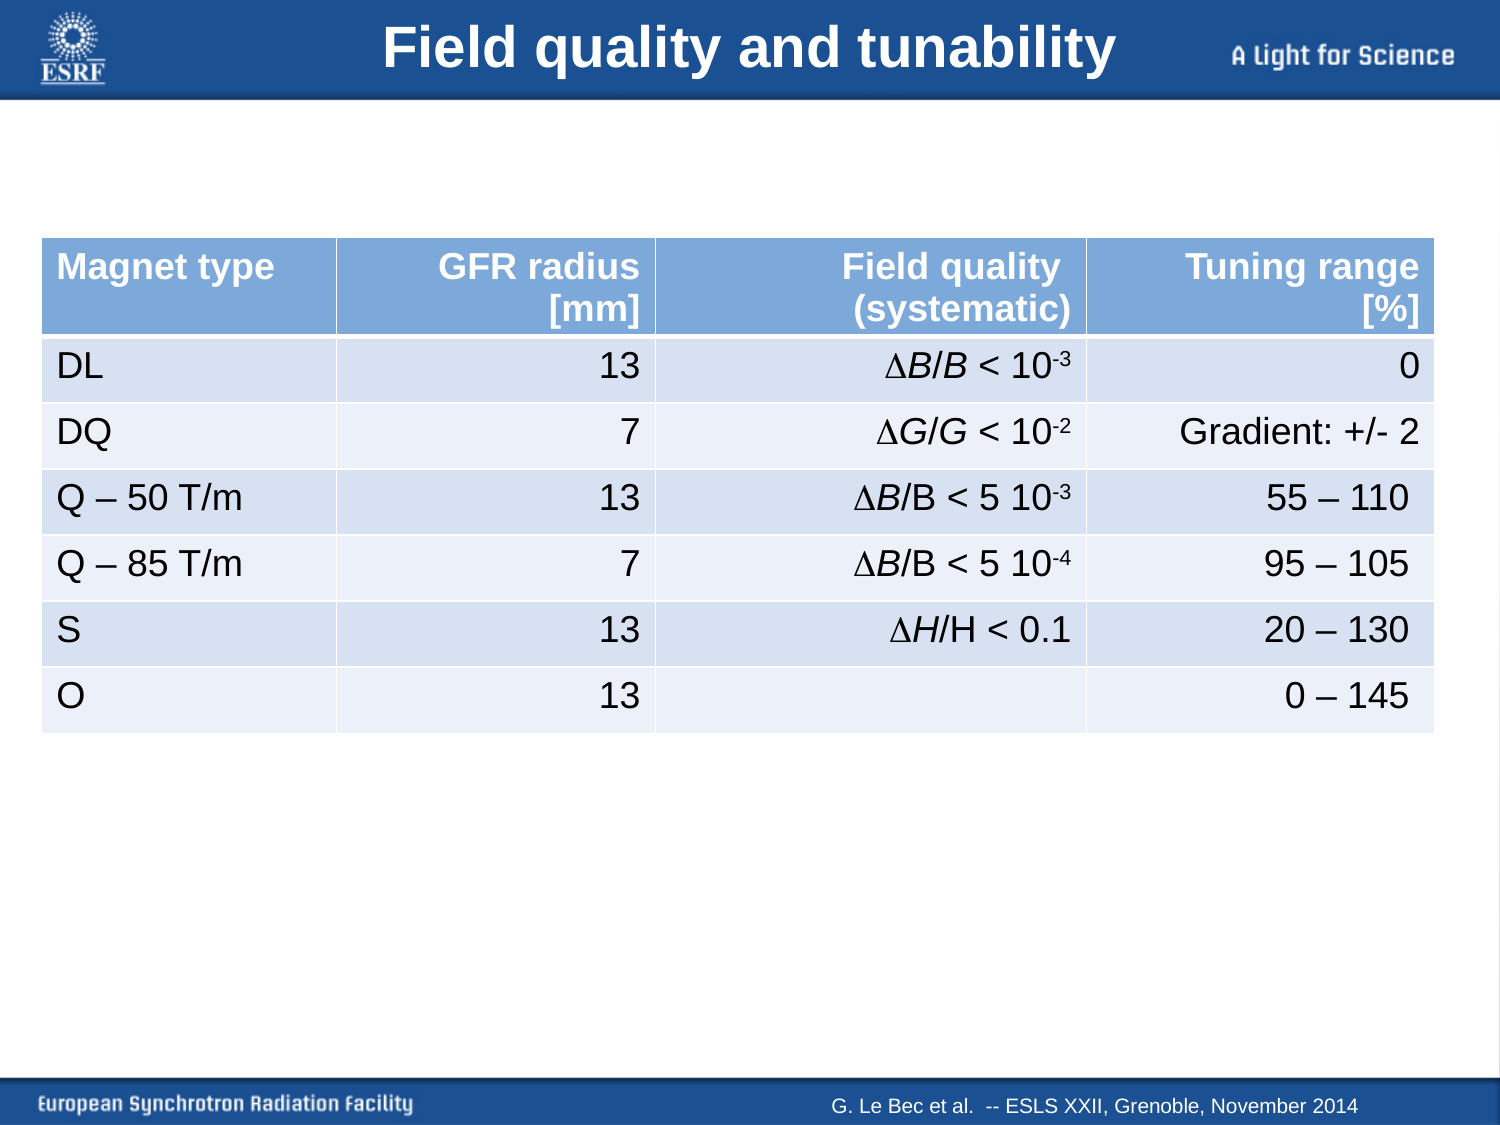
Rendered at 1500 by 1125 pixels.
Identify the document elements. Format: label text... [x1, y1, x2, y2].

table_header Field quality (systematic) [656, 238, 1086, 334]
picture [0, 0, 1500, 1125]
table_cell 55 – 110 [1087, 470, 1434, 534]
table_cell 13 [337, 668, 655, 733]
footer G. Le Bec et al. -- ESLS XXII, Grenoble, November 2014 [689, 1084, 1374, 1123]
table_header Magnet type [42, 238, 336, 334]
table_cell 95 – 105 [1087, 536, 1434, 600]
table_cell O [42, 668, 336, 733]
table_cell DG/G < 10-2 [656, 404, 1086, 468]
table_cell 13 [337, 339, 655, 402]
table_cell 13 [337, 470, 655, 534]
table_cell 0 [1087, 339, 1434, 402]
table_cell DL [42, 339, 336, 402]
table_cell 7 [337, 404, 655, 468]
title Field quality and tunability [74, 0, 1426, 114]
table_cell 13 [337, 602, 655, 666]
table_cell DB/B < 10-3 [656, 339, 1086, 402]
table_header Tuning range [%] [1087, 238, 1434, 334]
table_cell DB/B < 5 10-3 [656, 470, 1086, 534]
table_cell [656, 668, 1086, 733]
table_header GFR radius [mm] [337, 238, 655, 334]
table_cell Q – 50 T/m [42, 470, 336, 534]
table_cell 20 – 130 [1087, 602, 1434, 666]
table_cell S [42, 602, 336, 666]
table_cell DB/B < 5 10-4 [656, 536, 1086, 600]
table_cell 7 [337, 536, 655, 600]
table_cell 0 – 145 [1087, 668, 1434, 733]
table_cell Gradient: +/- 2 [1087, 404, 1434, 468]
table_cell DQ [42, 404, 336, 468]
table_cell DH/H < 0.1 [656, 602, 1086, 666]
table_cell Q – 85 T/m [42, 536, 336, 600]
